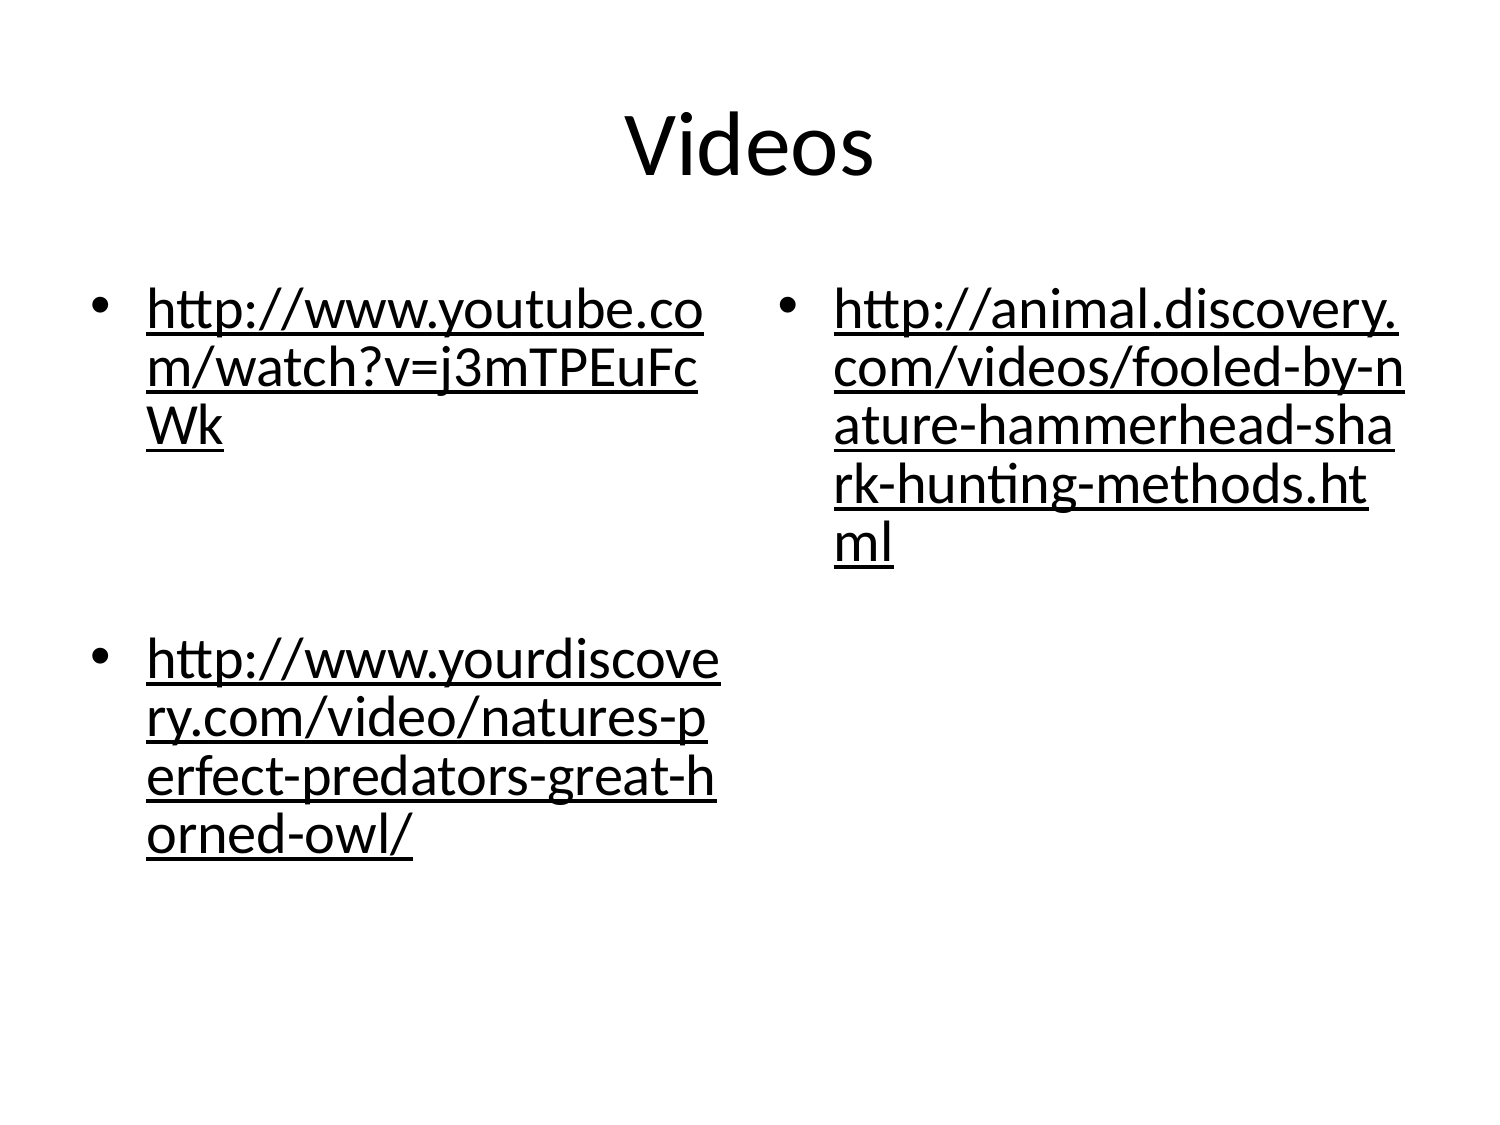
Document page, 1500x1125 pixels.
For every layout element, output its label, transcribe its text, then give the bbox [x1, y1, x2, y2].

list http://animal.discovery.com/videos/fooled-by-nature-hammerhead-shark-hunting-methods.html [762, 262, 1425, 1005]
title Videos [75, 45, 1425, 233]
list http://www.youtube.com/watch?v=j3mTPEuFcWk http://www.yourdiscovery.com/video/natures-perfect-predators-great-horned-owl/ [75, 262, 738, 1005]
